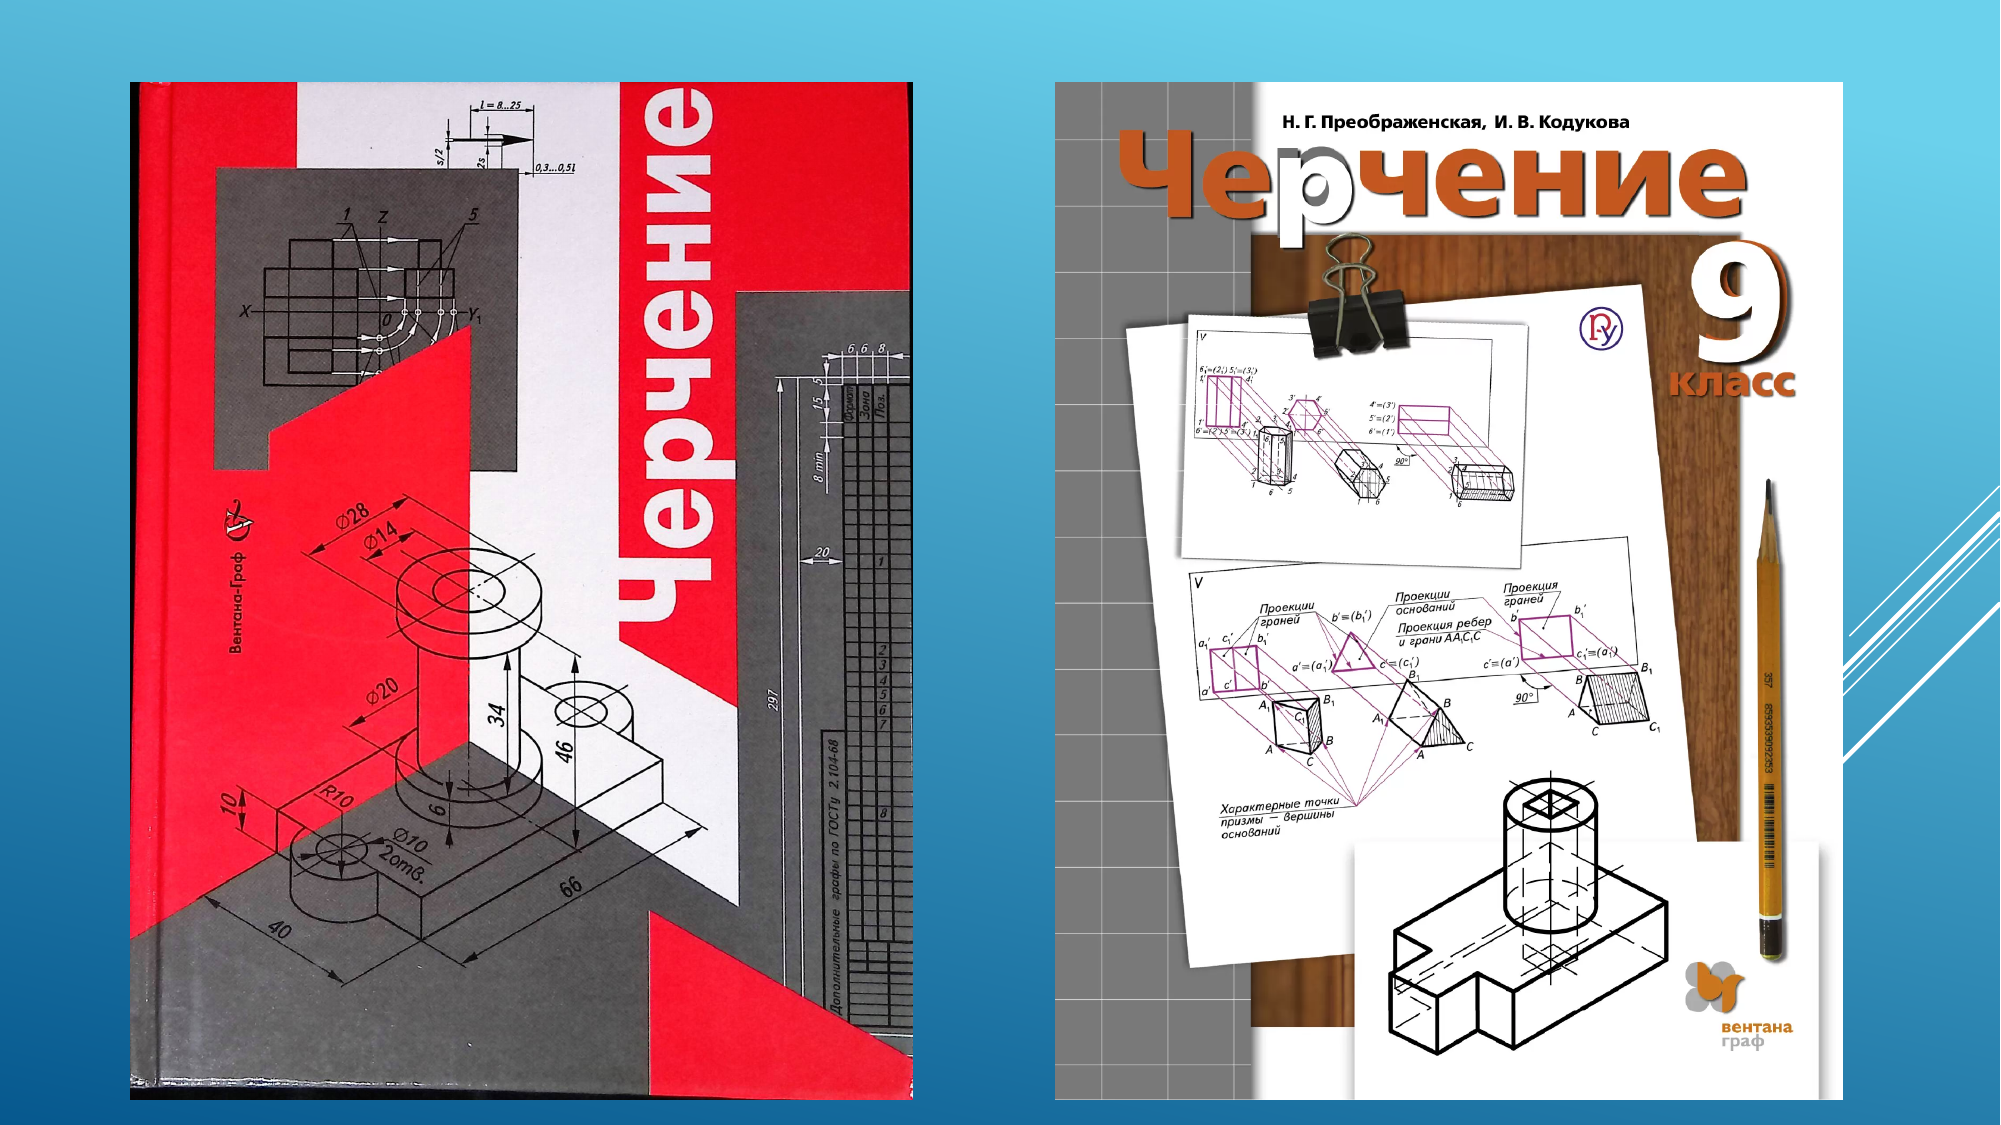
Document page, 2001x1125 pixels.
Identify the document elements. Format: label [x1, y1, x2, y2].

picture [130, 82, 913, 1100]
picture [1055, 82, 1843, 1100]
